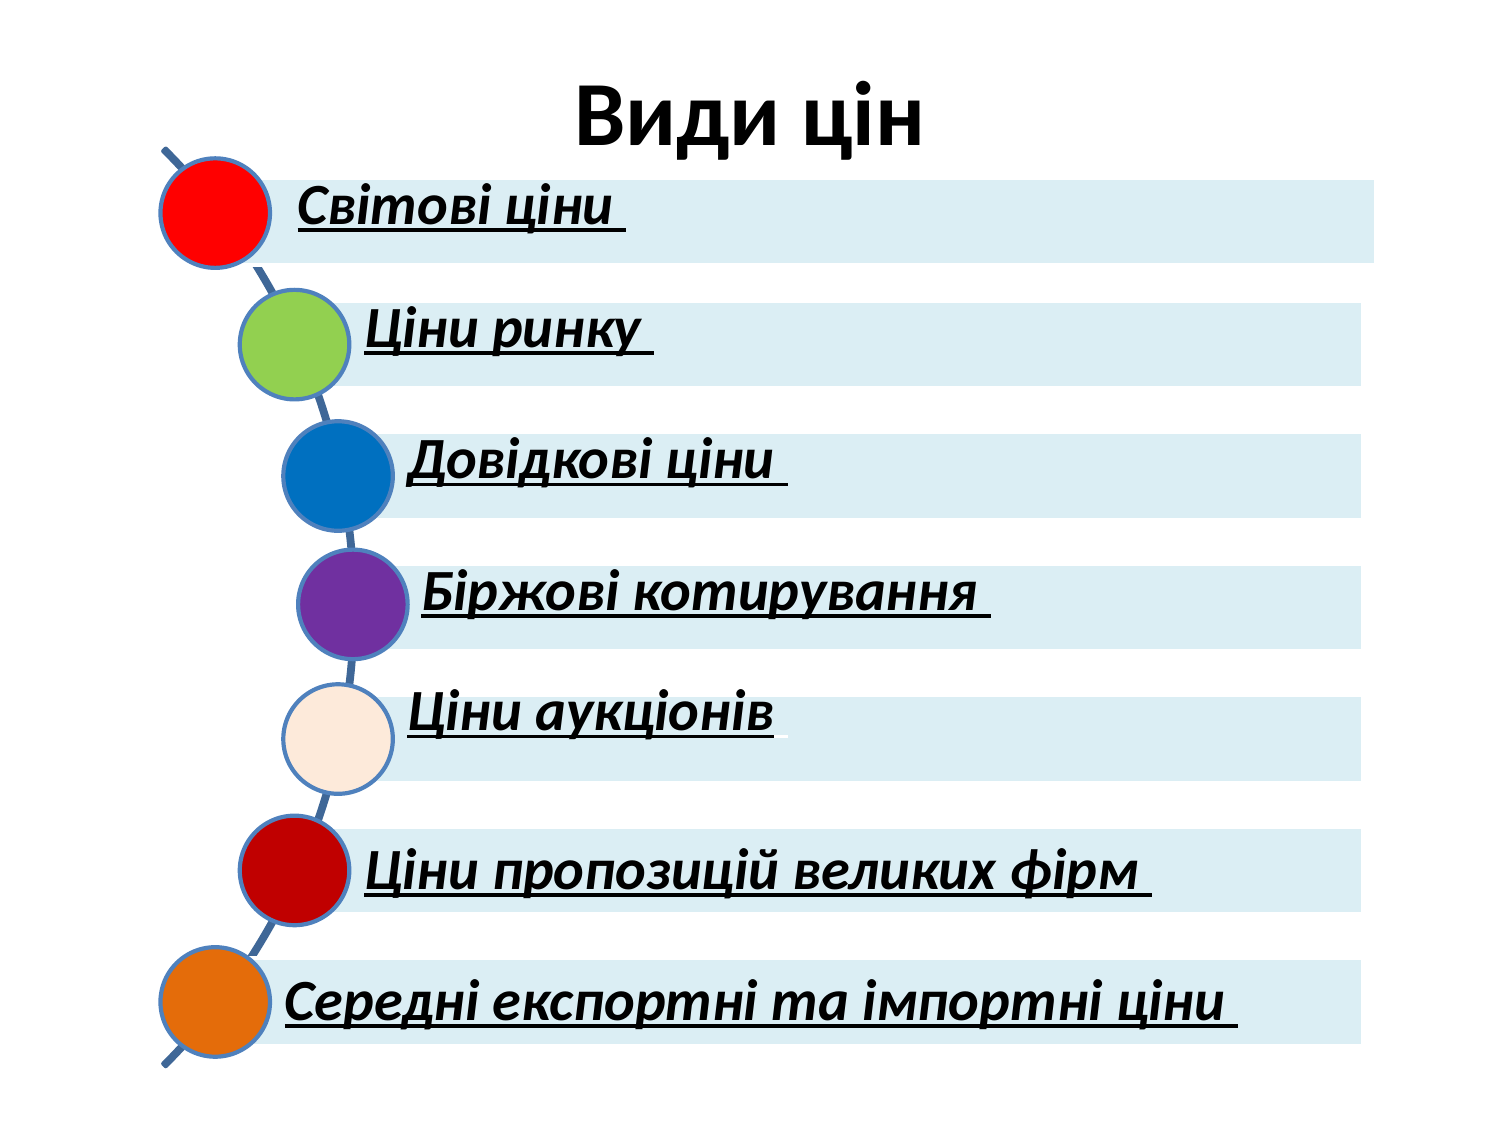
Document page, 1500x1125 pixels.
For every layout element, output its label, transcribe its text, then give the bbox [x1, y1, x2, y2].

title Види цін [75, 45, 1425, 173]
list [147, 125, 1377, 1090]
